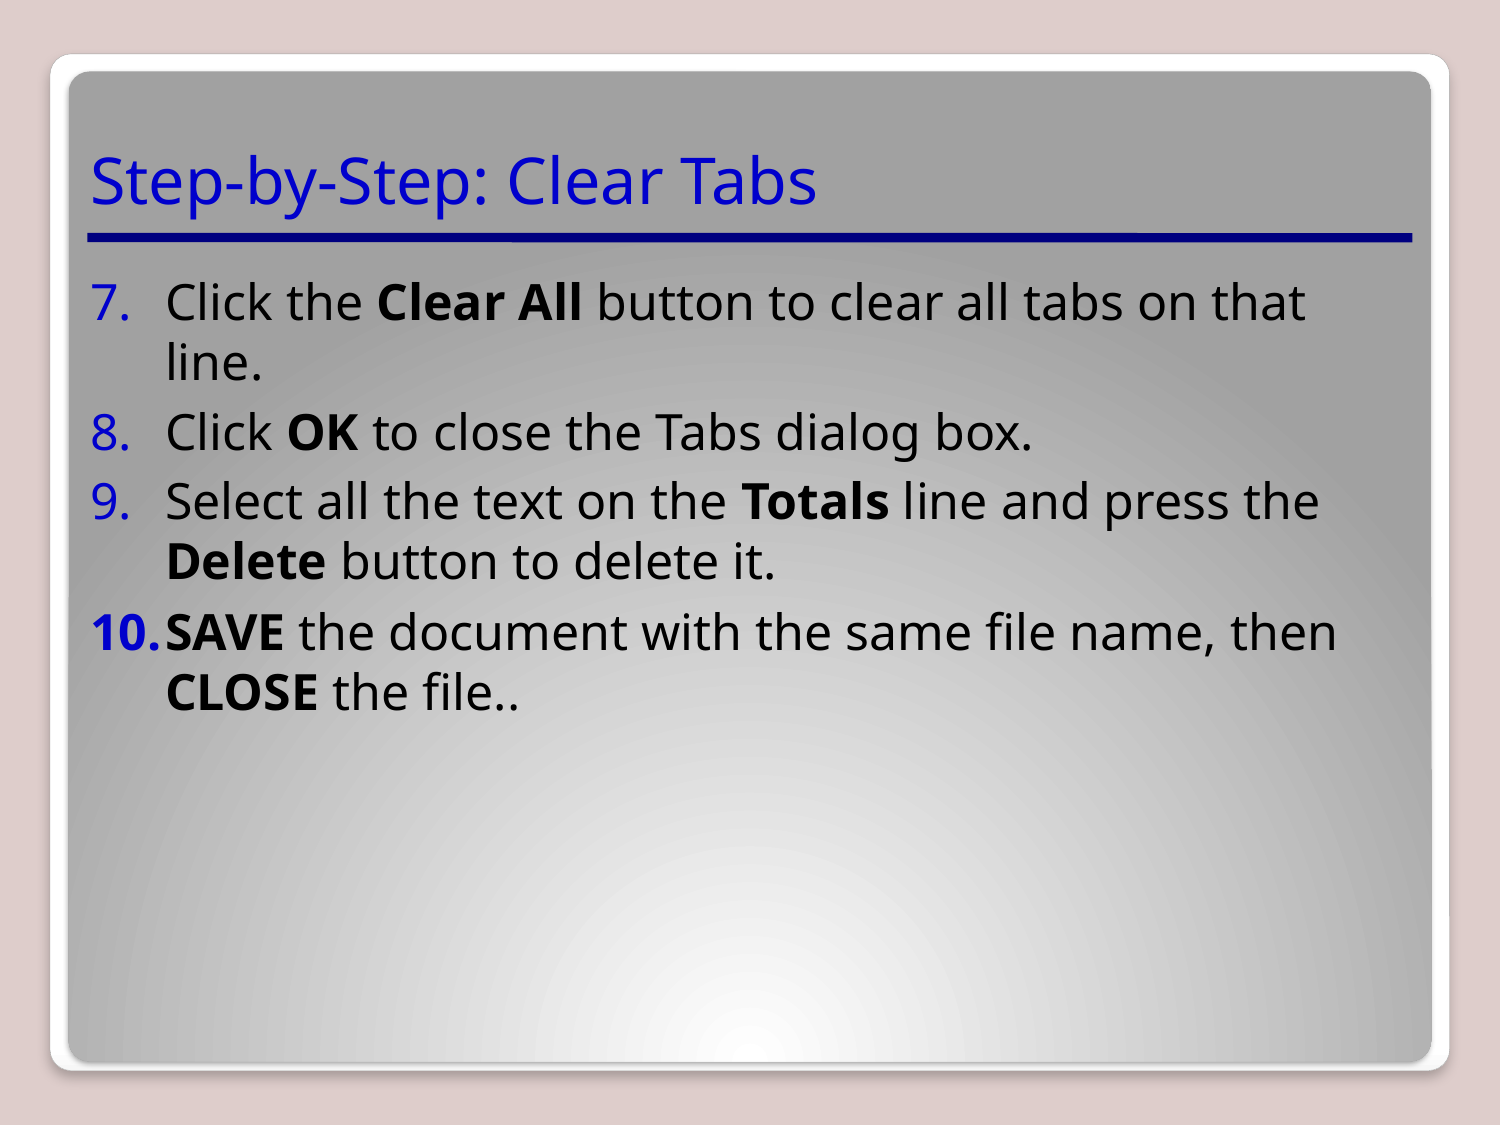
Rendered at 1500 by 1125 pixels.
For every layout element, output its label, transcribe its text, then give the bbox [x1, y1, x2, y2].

title Step-by-Step: Clear Tabs [74, 74, 1426, 226]
list Click the Clear All button to clear all tabs on that line. Click OK to close the Tabs dialog box. Select all the text on the Totals line and press the Delete button to delete it. SAVE the document with the same file name, then CLOSE the file.. [75, 262, 1425, 1063]
